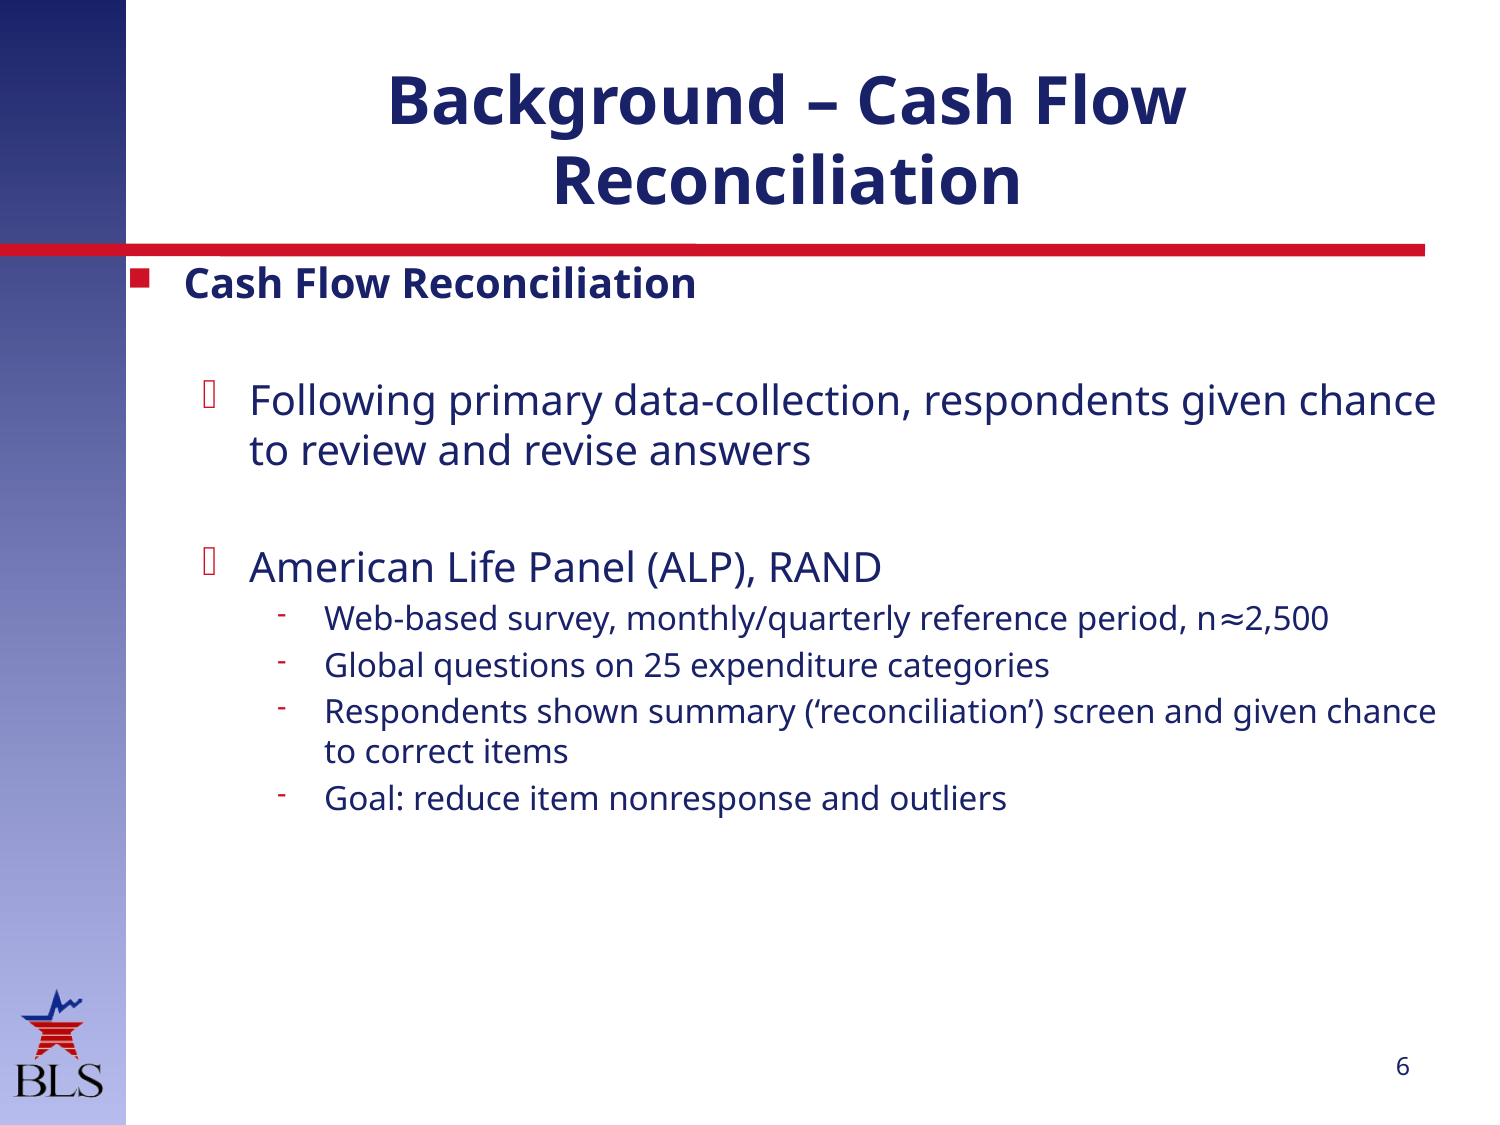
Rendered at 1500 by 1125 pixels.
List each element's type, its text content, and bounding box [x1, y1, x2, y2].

title Background – Cash Flow Reconciliation [149, 44, 1426, 226]
picture [0, 983, 118, 1125]
text_box Cash Flow Reconciliation Following primary data-collection, respondents given chance to review and revise answers American Life Panel (ALP), RAND Web-based survey, monthly/quarterly reference period, n≈2,500 Global questions on 25 expenditure categories Respondents shown summary (‘reconciliation’) screen and given chance to correct items Goal: reduce item nonresponse and outliers [112, 249, 1463, 1000]
slide_number 6 [1312, 1037, 1425, 1098]
